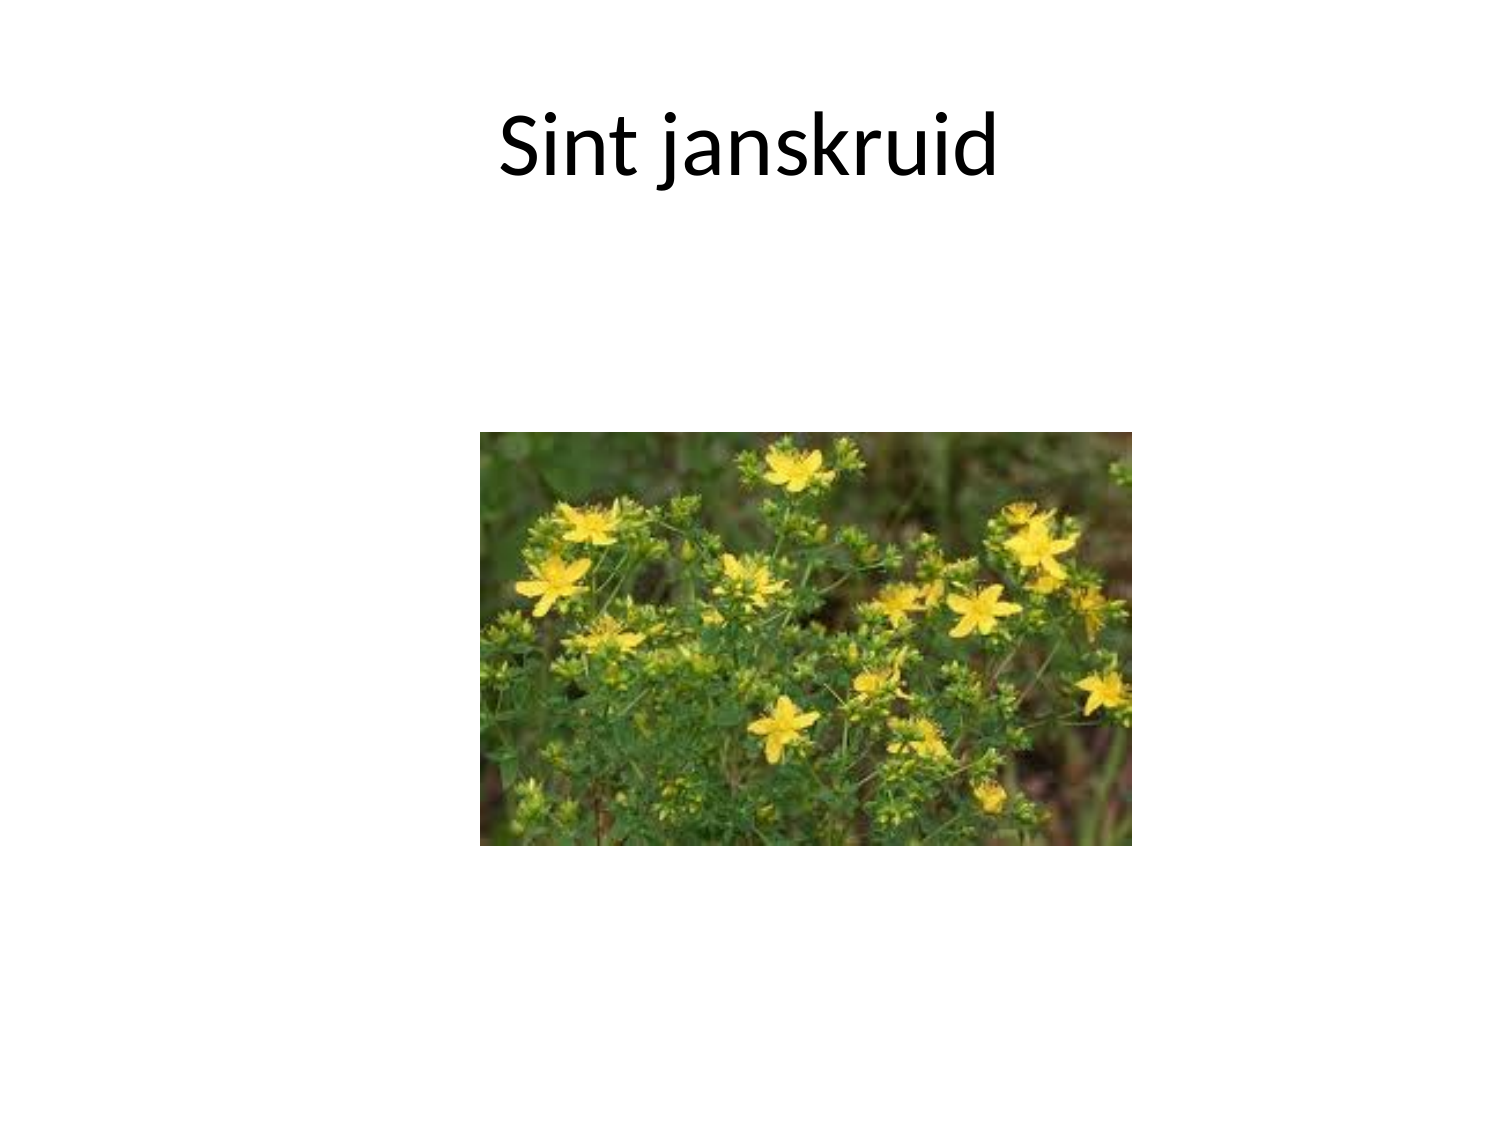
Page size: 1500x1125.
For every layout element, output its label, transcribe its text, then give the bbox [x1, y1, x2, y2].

picture [480, 432, 1133, 847]
title Sint janskruid [75, 45, 1425, 233]
